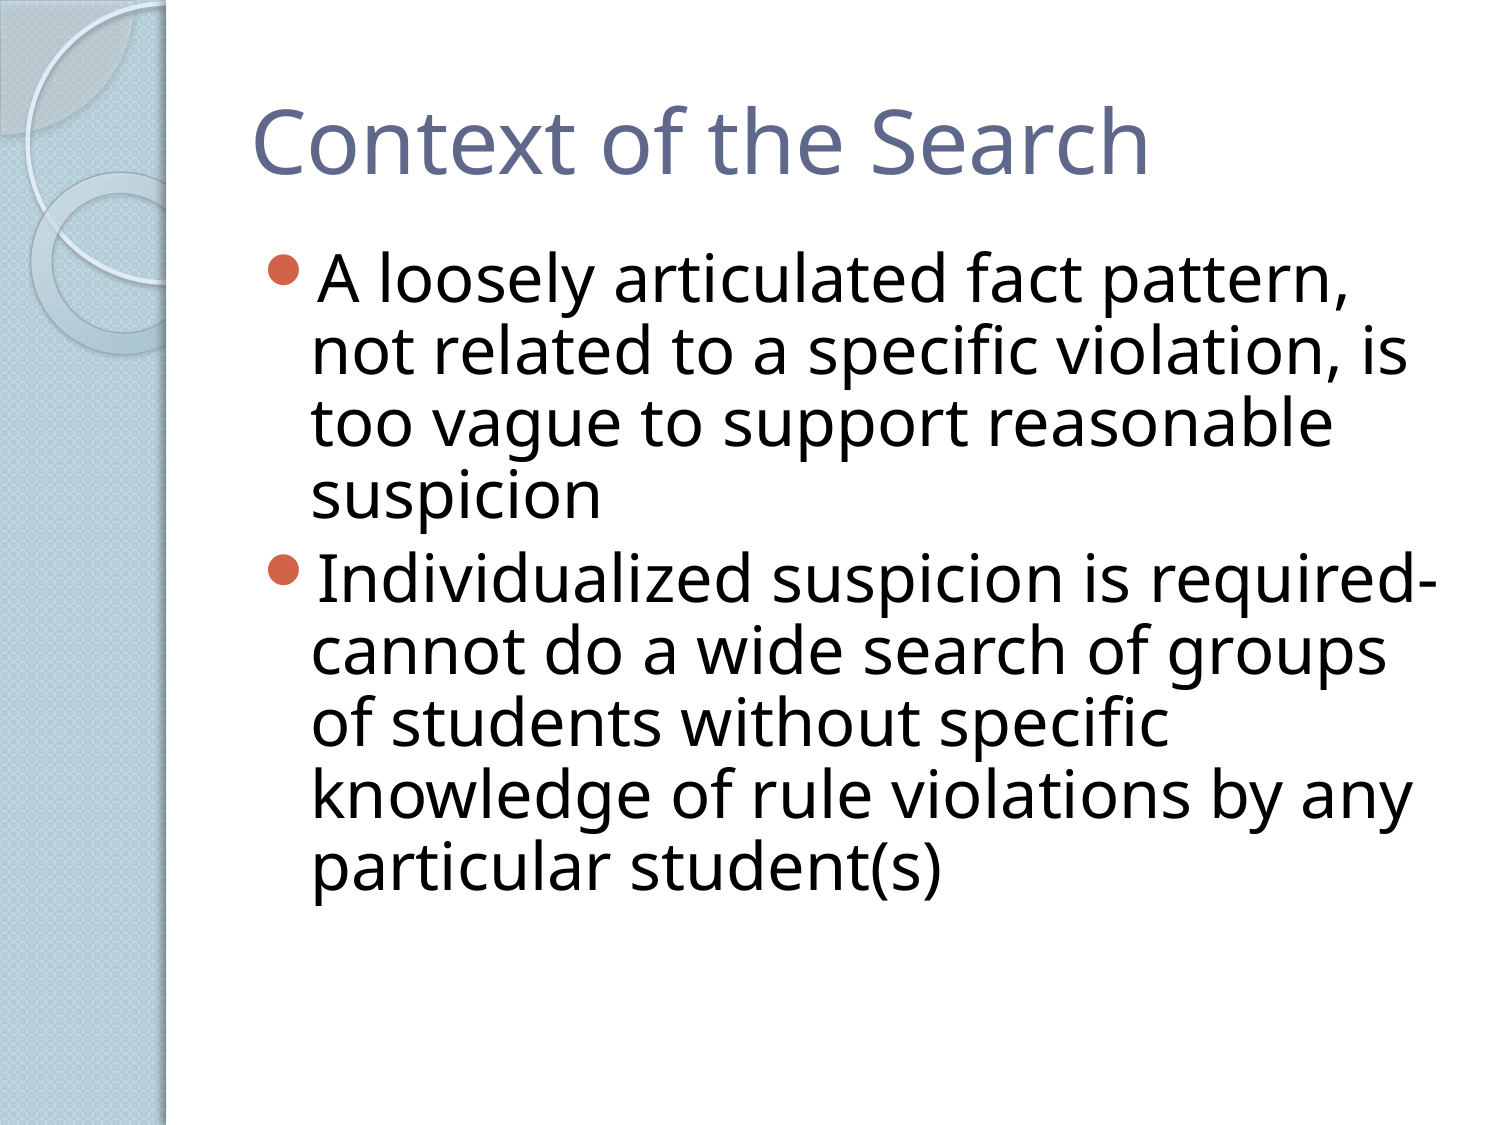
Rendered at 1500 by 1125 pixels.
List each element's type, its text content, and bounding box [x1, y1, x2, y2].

title Context of the Search [235, 45, 1466, 233]
list A loosely articulated fact pattern, not related to a specific violation, is too vague to support reasonable suspicion Individualized suspicion is required- cannot do a wide search of groups of students without specific knowledge of rule violations by any particular student(s) [235, 237, 1466, 1025]
